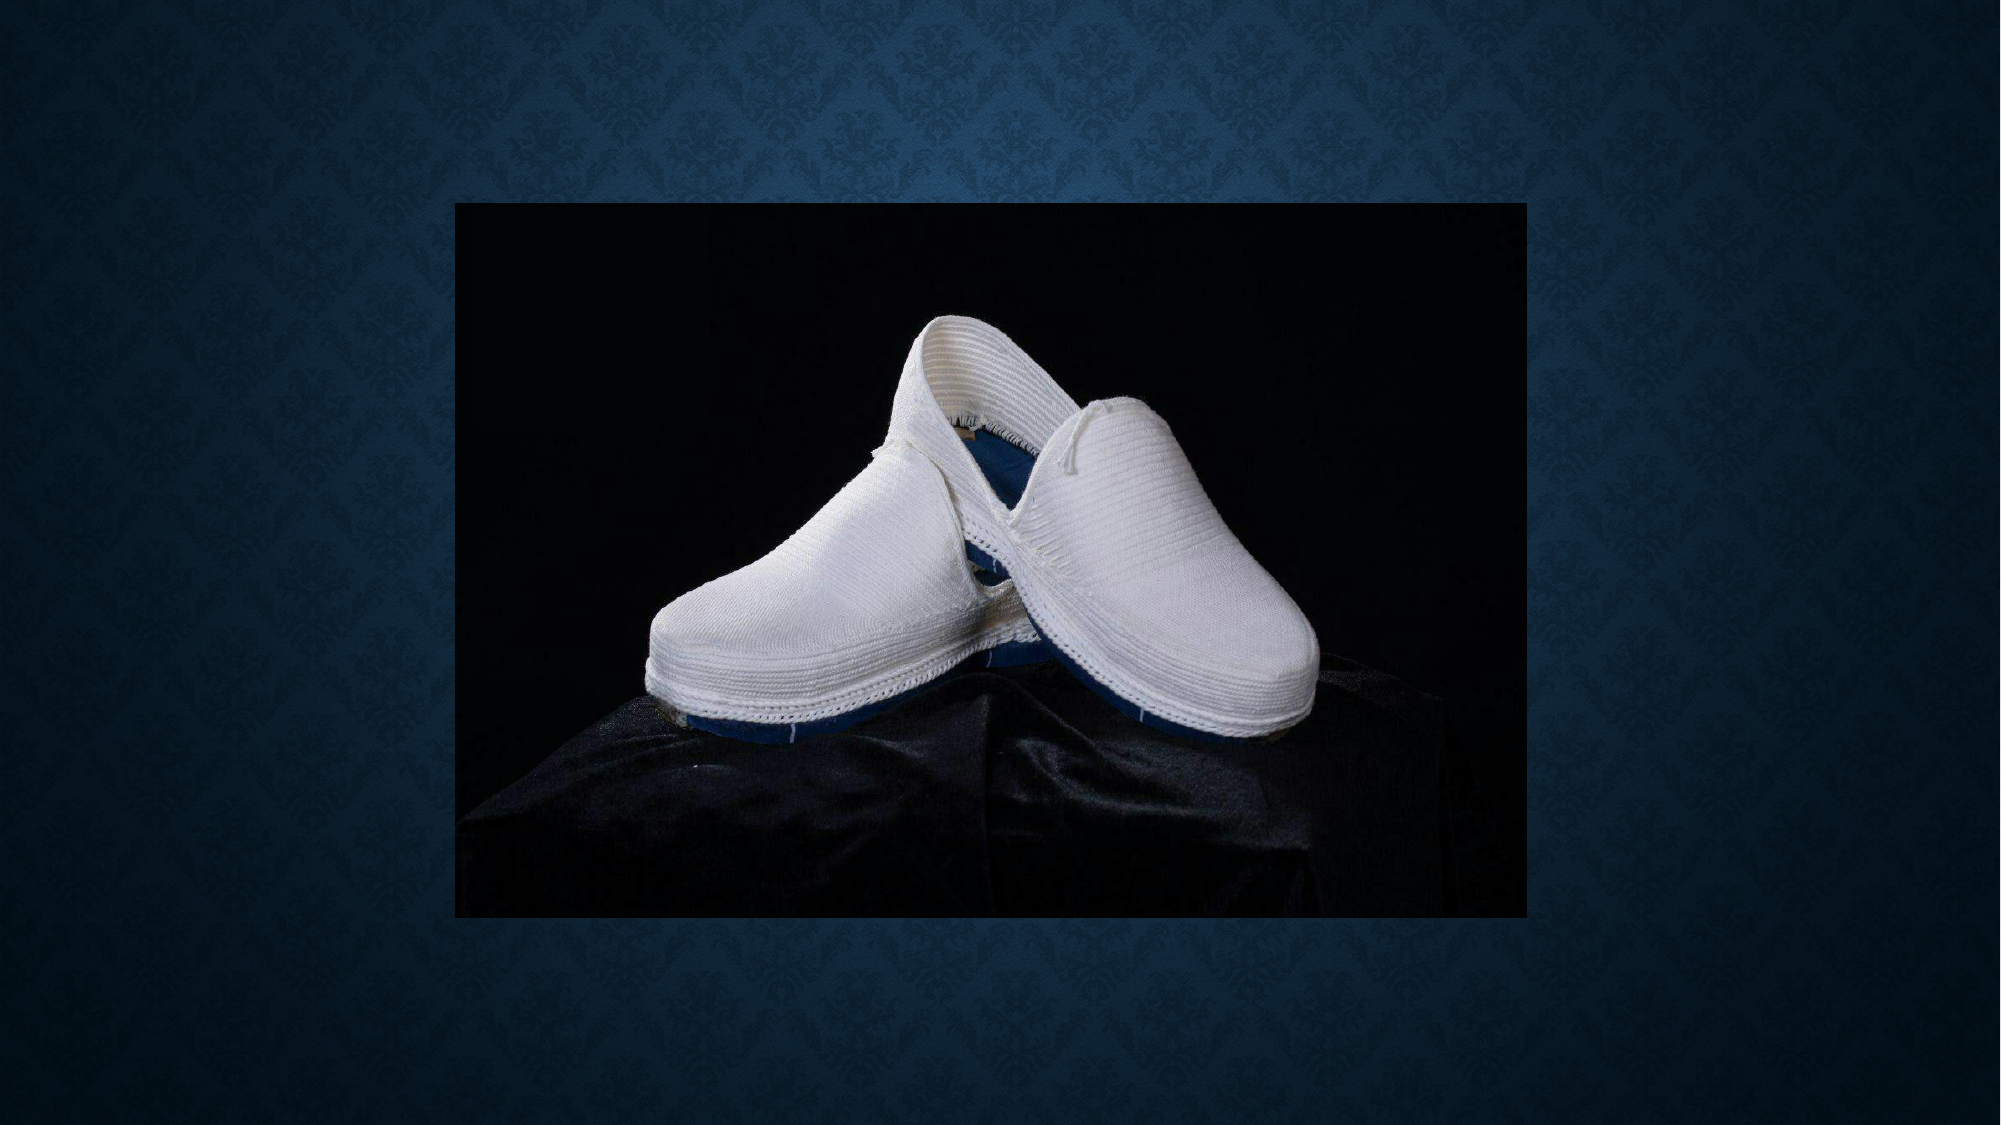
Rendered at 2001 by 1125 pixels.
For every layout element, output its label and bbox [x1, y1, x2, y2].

list [454, 203, 1527, 919]
